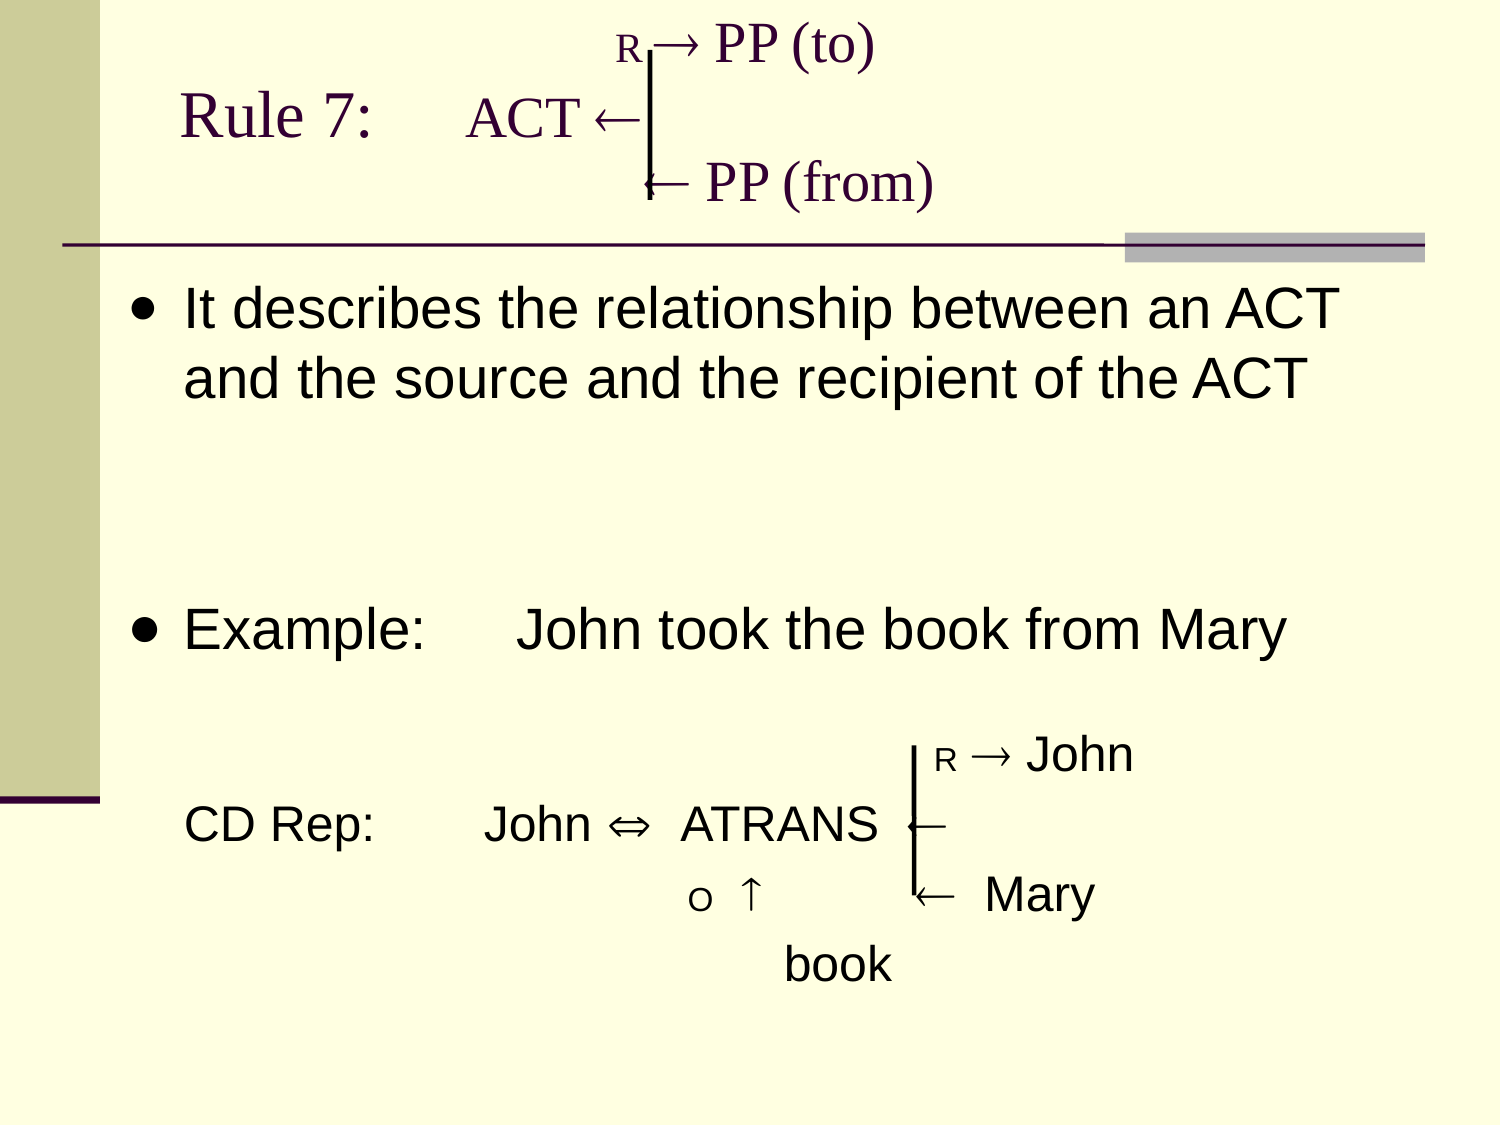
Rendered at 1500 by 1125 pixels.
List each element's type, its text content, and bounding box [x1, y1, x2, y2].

list It describes the relationship between an ACT and the source and the recipient of the ACT Example: John took the book from Mary R  John CD Rep: John  ATRANS  O   Mary book [112, 262, 1425, 1006]
title R  PP (to) Rule 7: ACT   PP (from) [150, 45, 1425, 234]
